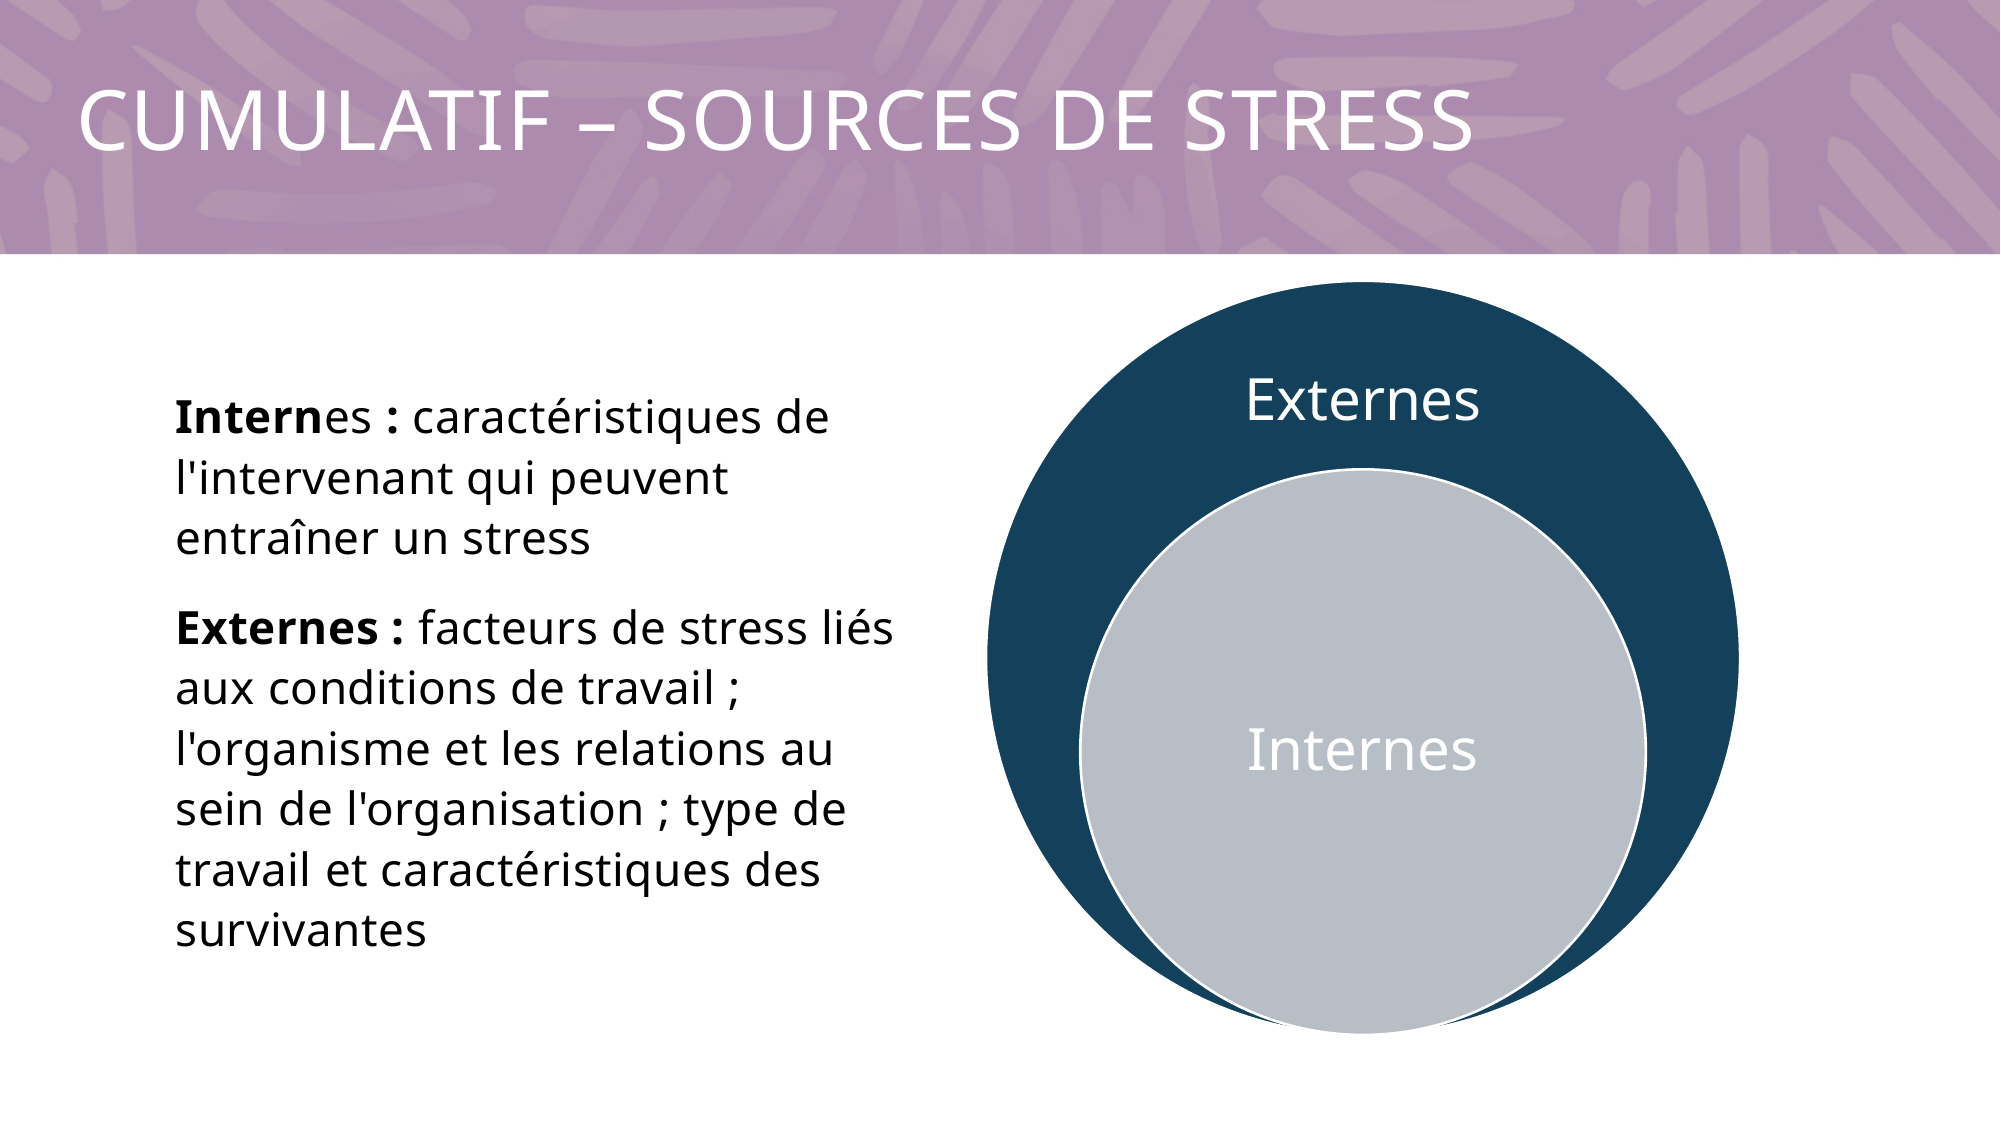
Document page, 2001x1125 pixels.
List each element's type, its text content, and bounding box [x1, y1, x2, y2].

title Cumulatif – Sources de stress [61, 33, 1938, 220]
picture [0, 0, 2000, 1125]
list Internes : caractéristiques de l'intervenant qui peuvent entraîner un stress Externes : facteurs de stress liés aux conditions de travail ; l'organisme et les relations au sein de l'organisation ; type de travail et caractéristiques des survivantes [167, 374, 820, 1036]
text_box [826, 280, 1900, 1036]
